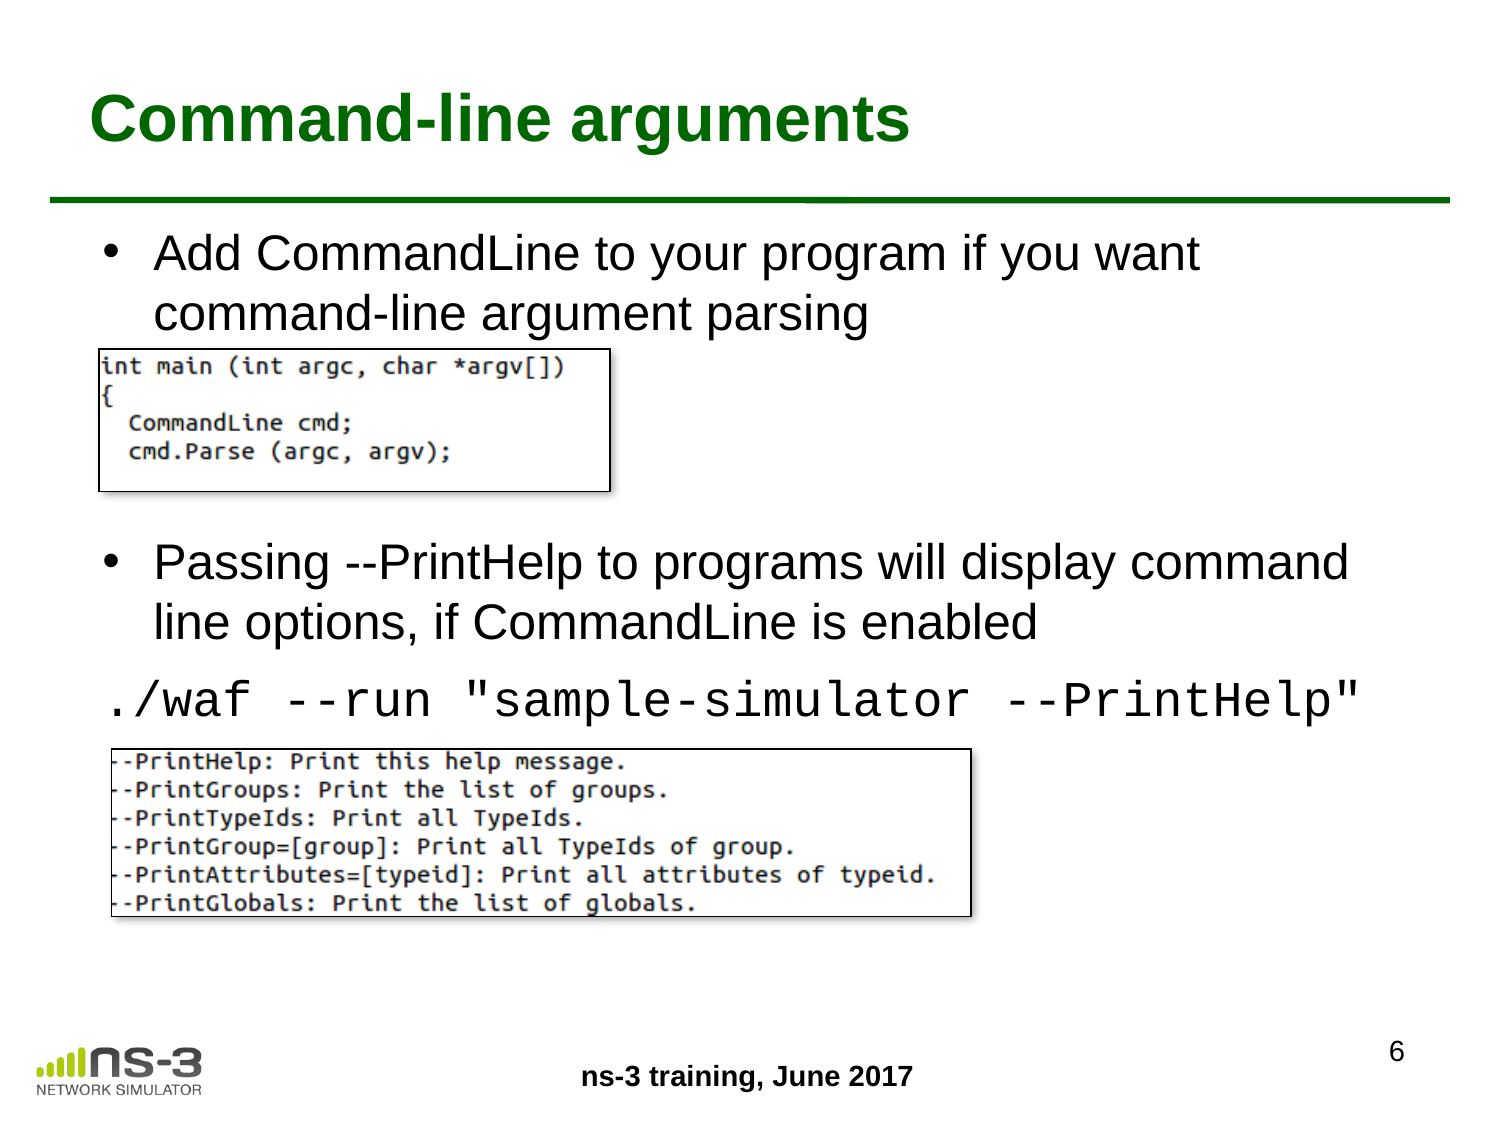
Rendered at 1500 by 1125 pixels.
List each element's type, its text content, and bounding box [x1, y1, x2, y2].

list Add CommandLine to your program if you want command-line argument parsing Passing --PrintHelp to programs will display command line options, if CommandLine is enabled ./waf --run "sample-simulator --PrintHelp" [87, 212, 1433, 1012]
picture [112, 749, 971, 916]
title Command-line arguments [74, 44, 1421, 186]
picture [24, 1017, 213, 1125]
slide_number 6 [1074, 1024, 1421, 1101]
picture [99, 349, 610, 491]
footer ns-3 training, June 2017 [512, 1049, 983, 1125]
